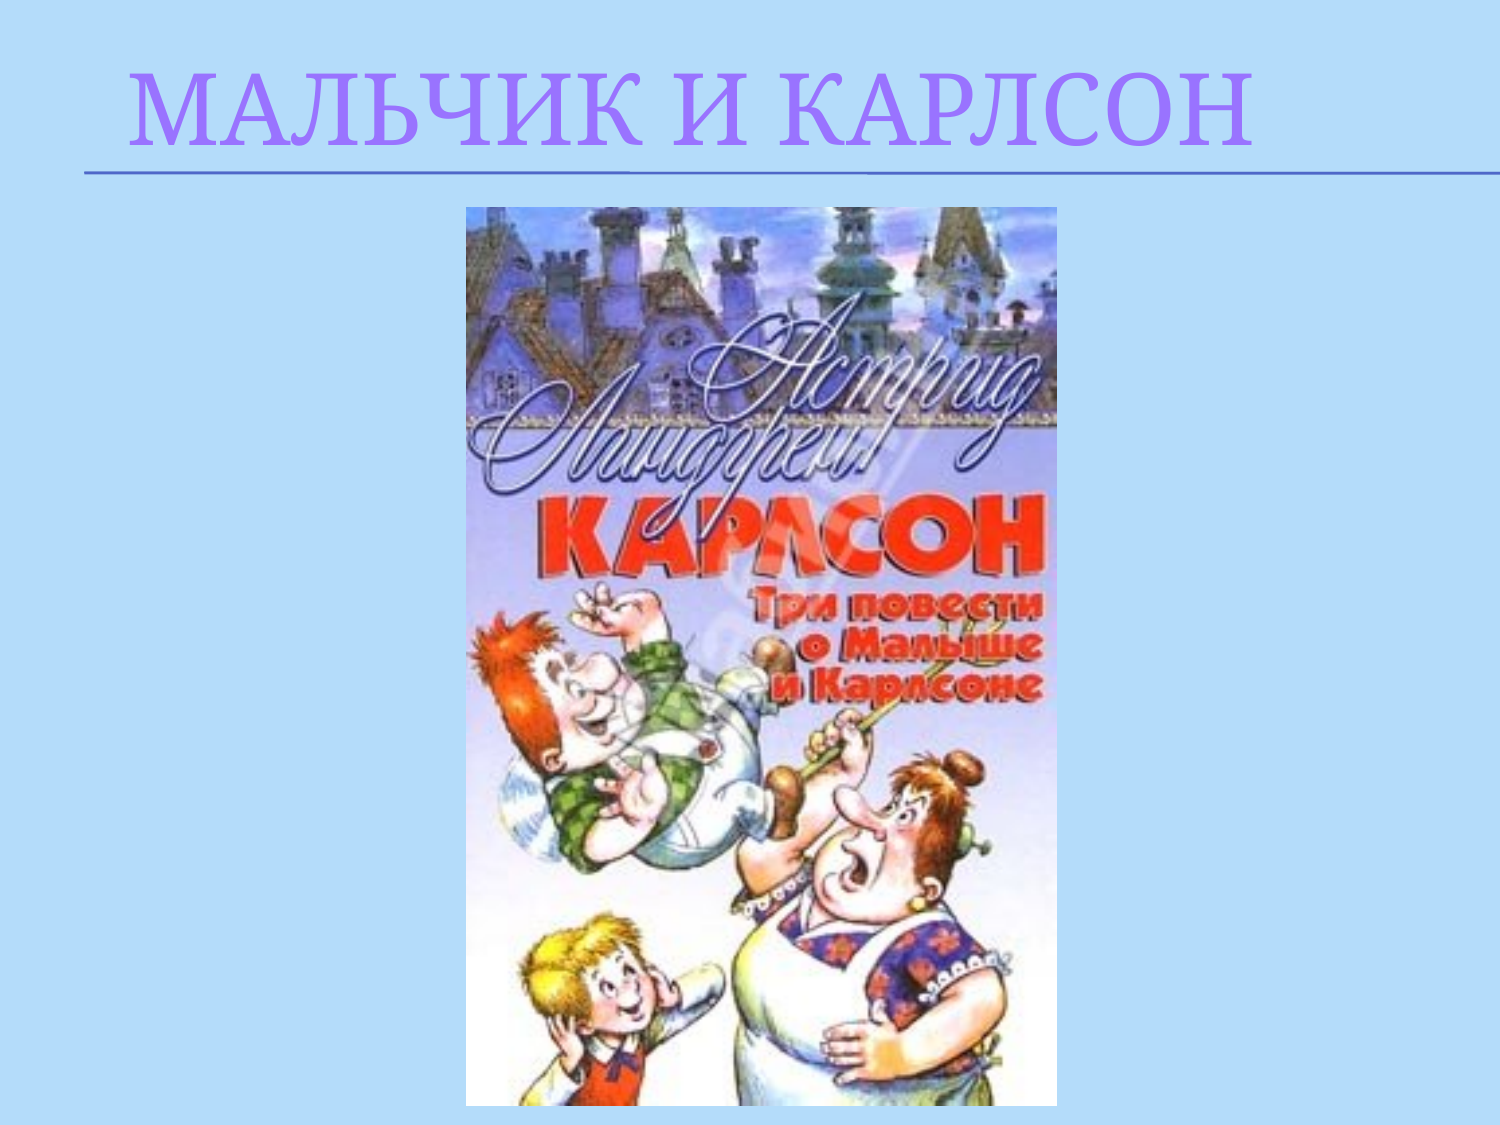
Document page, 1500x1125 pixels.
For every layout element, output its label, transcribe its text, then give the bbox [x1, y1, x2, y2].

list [466, 207, 1058, 1107]
title Мальчик и Карлсон [112, 54, 1459, 157]
